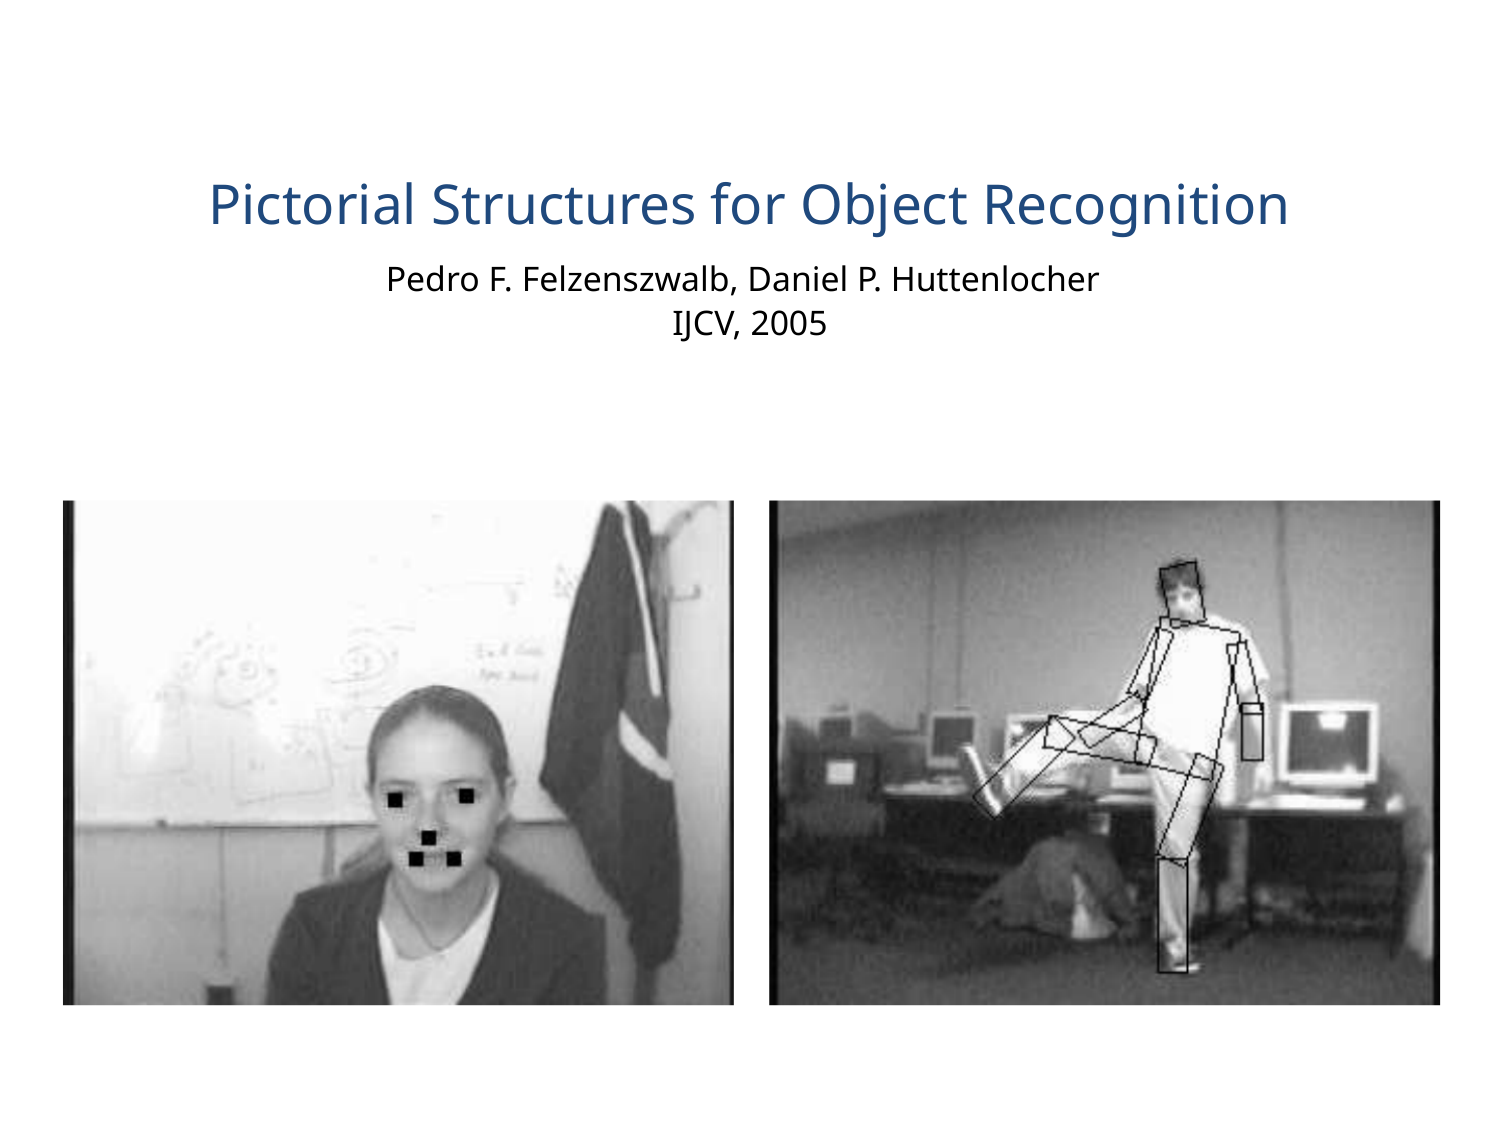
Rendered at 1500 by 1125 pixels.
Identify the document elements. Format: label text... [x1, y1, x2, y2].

picture [37, 487, 1463, 1025]
title Pictorial Structures for Object Recognition Pedro F. Felzenszwalb, Daniel P. Huttenlocher IJCV, 2005 [75, 162, 1425, 350]
